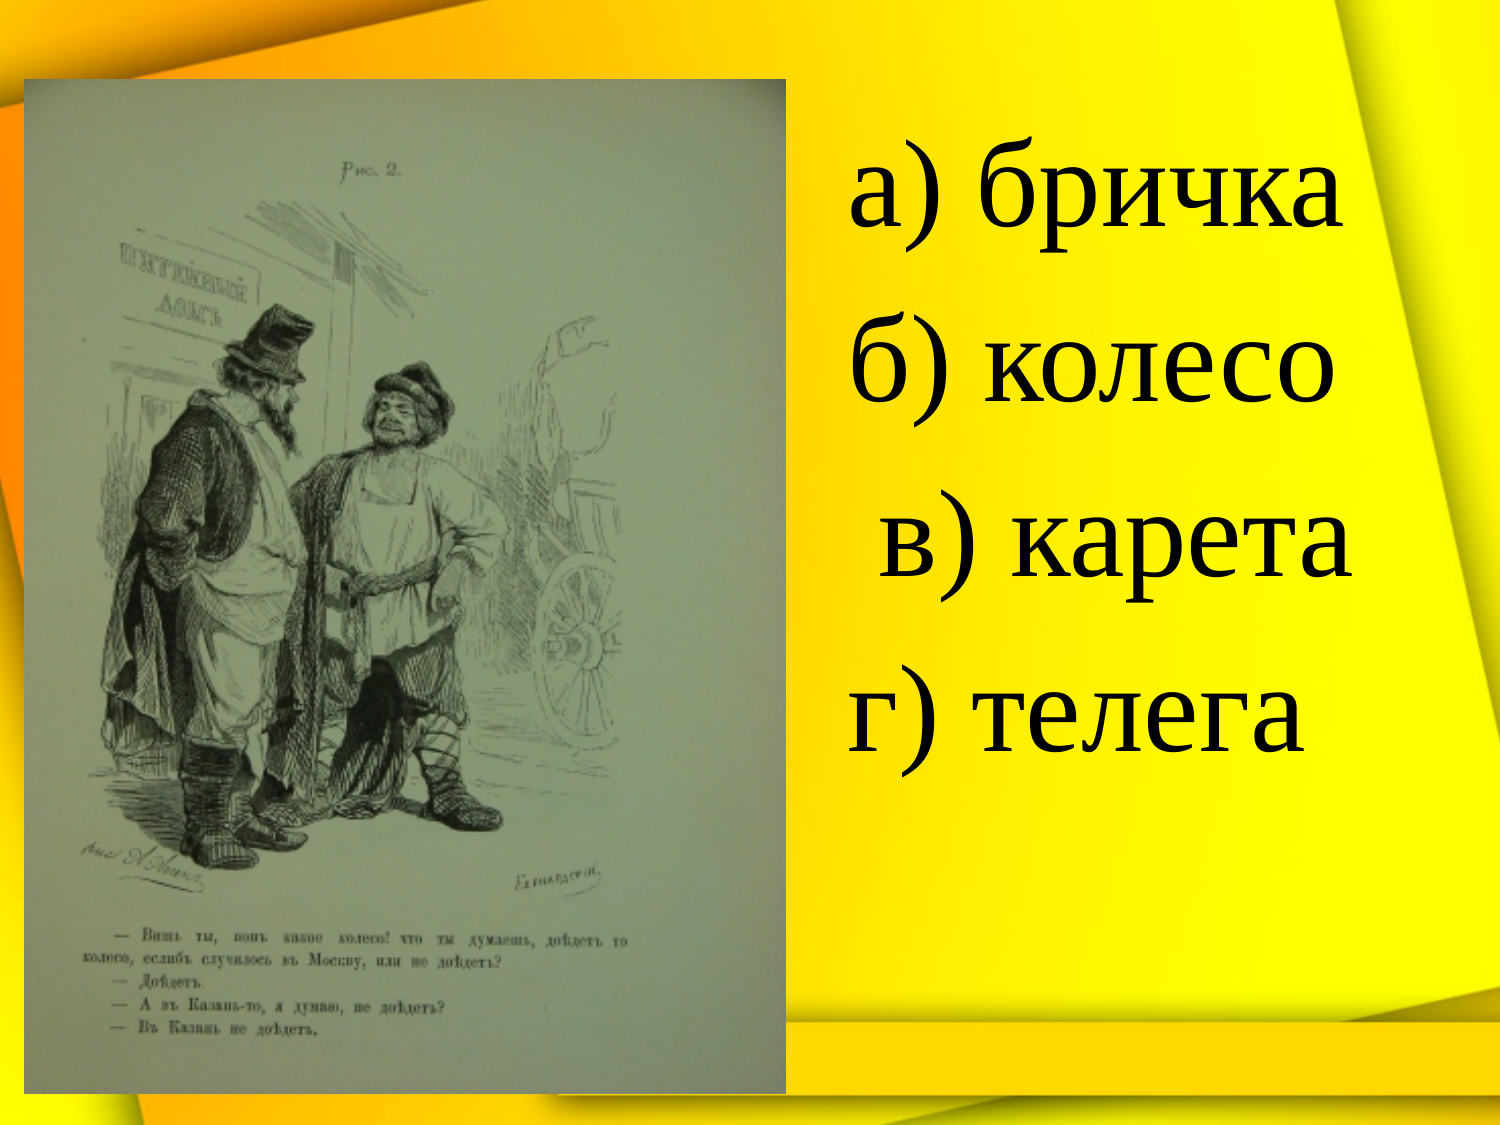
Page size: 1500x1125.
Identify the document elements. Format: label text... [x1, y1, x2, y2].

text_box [24, 79, 786, 1094]
list а) бричка б) колесо в) карета г) телега [831, 93, 1466, 1067]
picture [0, 0, 1500, 1125]
